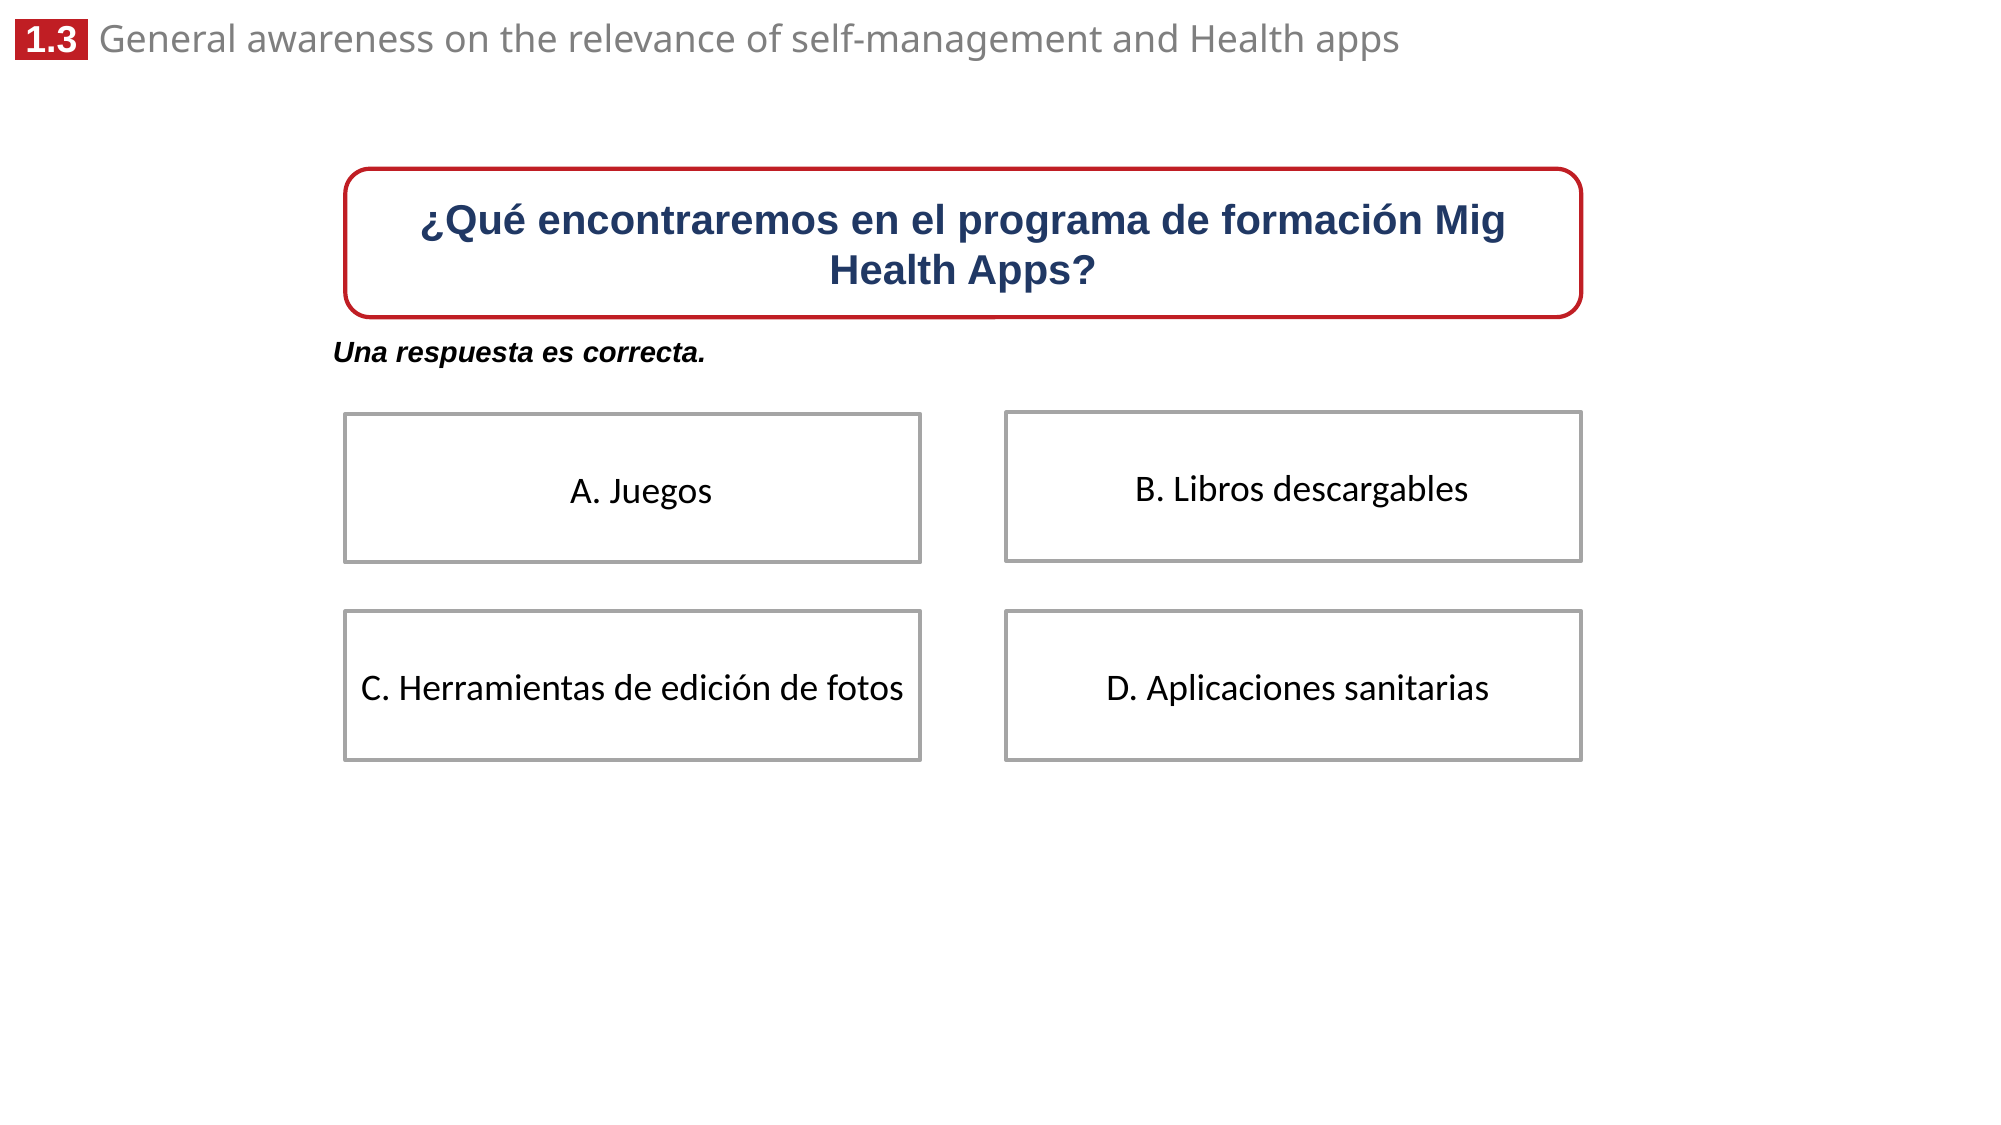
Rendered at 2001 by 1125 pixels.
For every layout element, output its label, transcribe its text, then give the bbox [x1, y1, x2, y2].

text_box B. Libros descargables [1004, 410, 1583, 563]
text_box ¿Qué encontraremos en el programa de formación Mig Health Apps? [343, 166, 1584, 320]
text_box C. Herramientas de edición de fotos [343, 609, 922, 762]
text_box A. Juegos [343, 412, 922, 564]
text_box D. Aplicaciones sanitarias [1004, 609, 1583, 762]
text_box Una respuesta es correcta. [318, 325, 722, 376]
